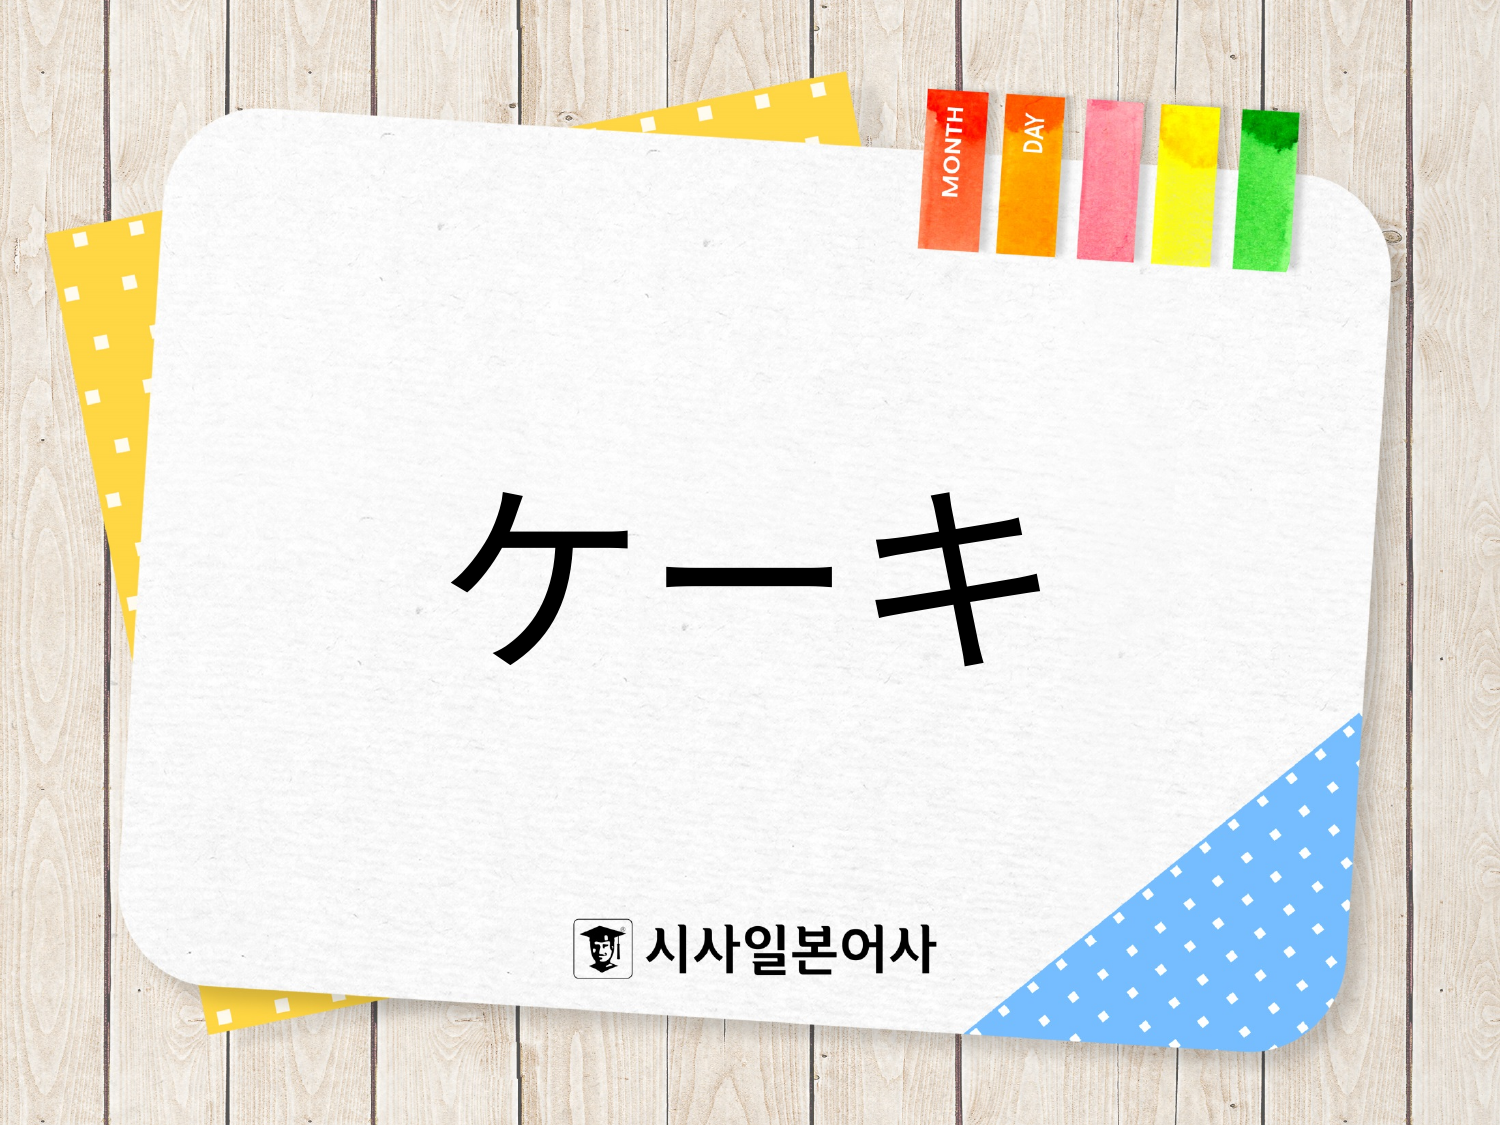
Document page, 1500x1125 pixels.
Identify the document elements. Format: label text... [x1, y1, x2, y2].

picture [0, 0, 1500, 1125]
title ケーキ [75, 338, 1425, 811]
